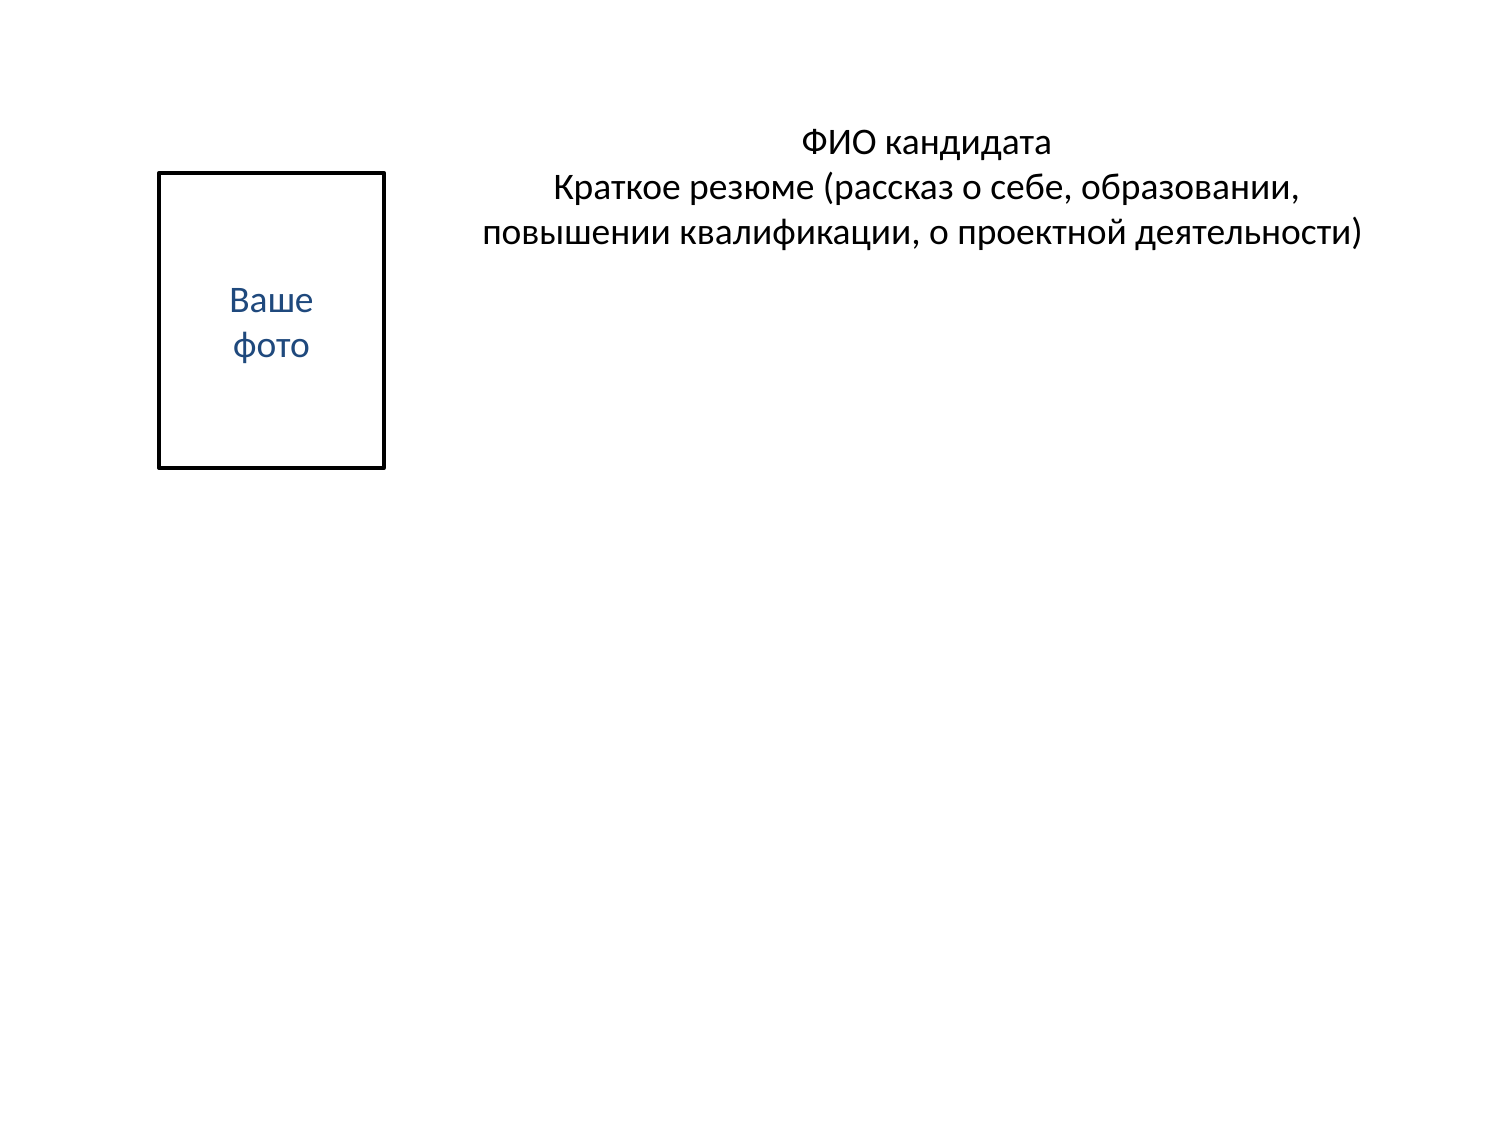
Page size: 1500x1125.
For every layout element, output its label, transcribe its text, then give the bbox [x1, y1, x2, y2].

text_box ФИО кандидата Краткое резюме (рассказ о себе, образовании, повышении квалификации, о проектной деятельности) [441, 100, 1413, 269]
text_box Ваше фото [157, 171, 386, 470]
